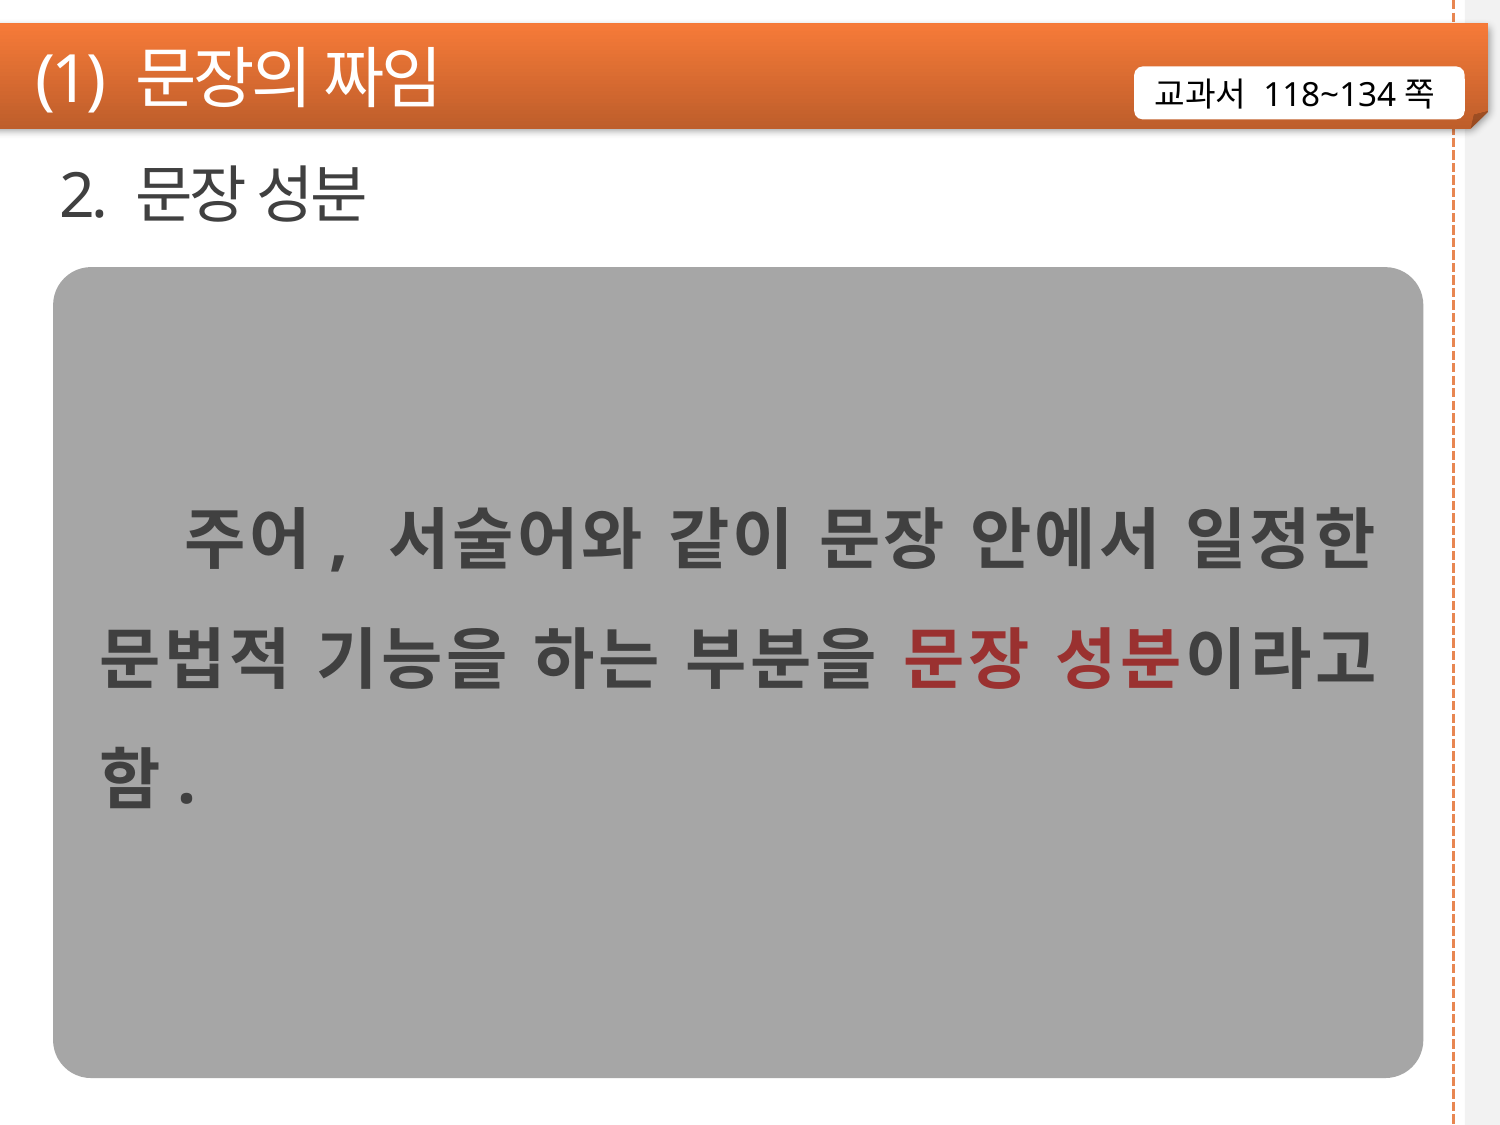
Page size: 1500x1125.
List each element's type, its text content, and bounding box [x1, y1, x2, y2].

text_box 교과서 118~134쪽 [1211, 64, 1467, 122]
list 2. 문장 성분 [0, 154, 1424, 231]
text_box (1) 문장의 짜임 [0, 23, 1211, 129]
text_box [50, 264, 1426, 1081]
list 주어, 서술어와 같이 문장 안에서 일정한 문법적 기능을 하는 부분을 문장 성분이라고 함. [82, 305, 1395, 968]
